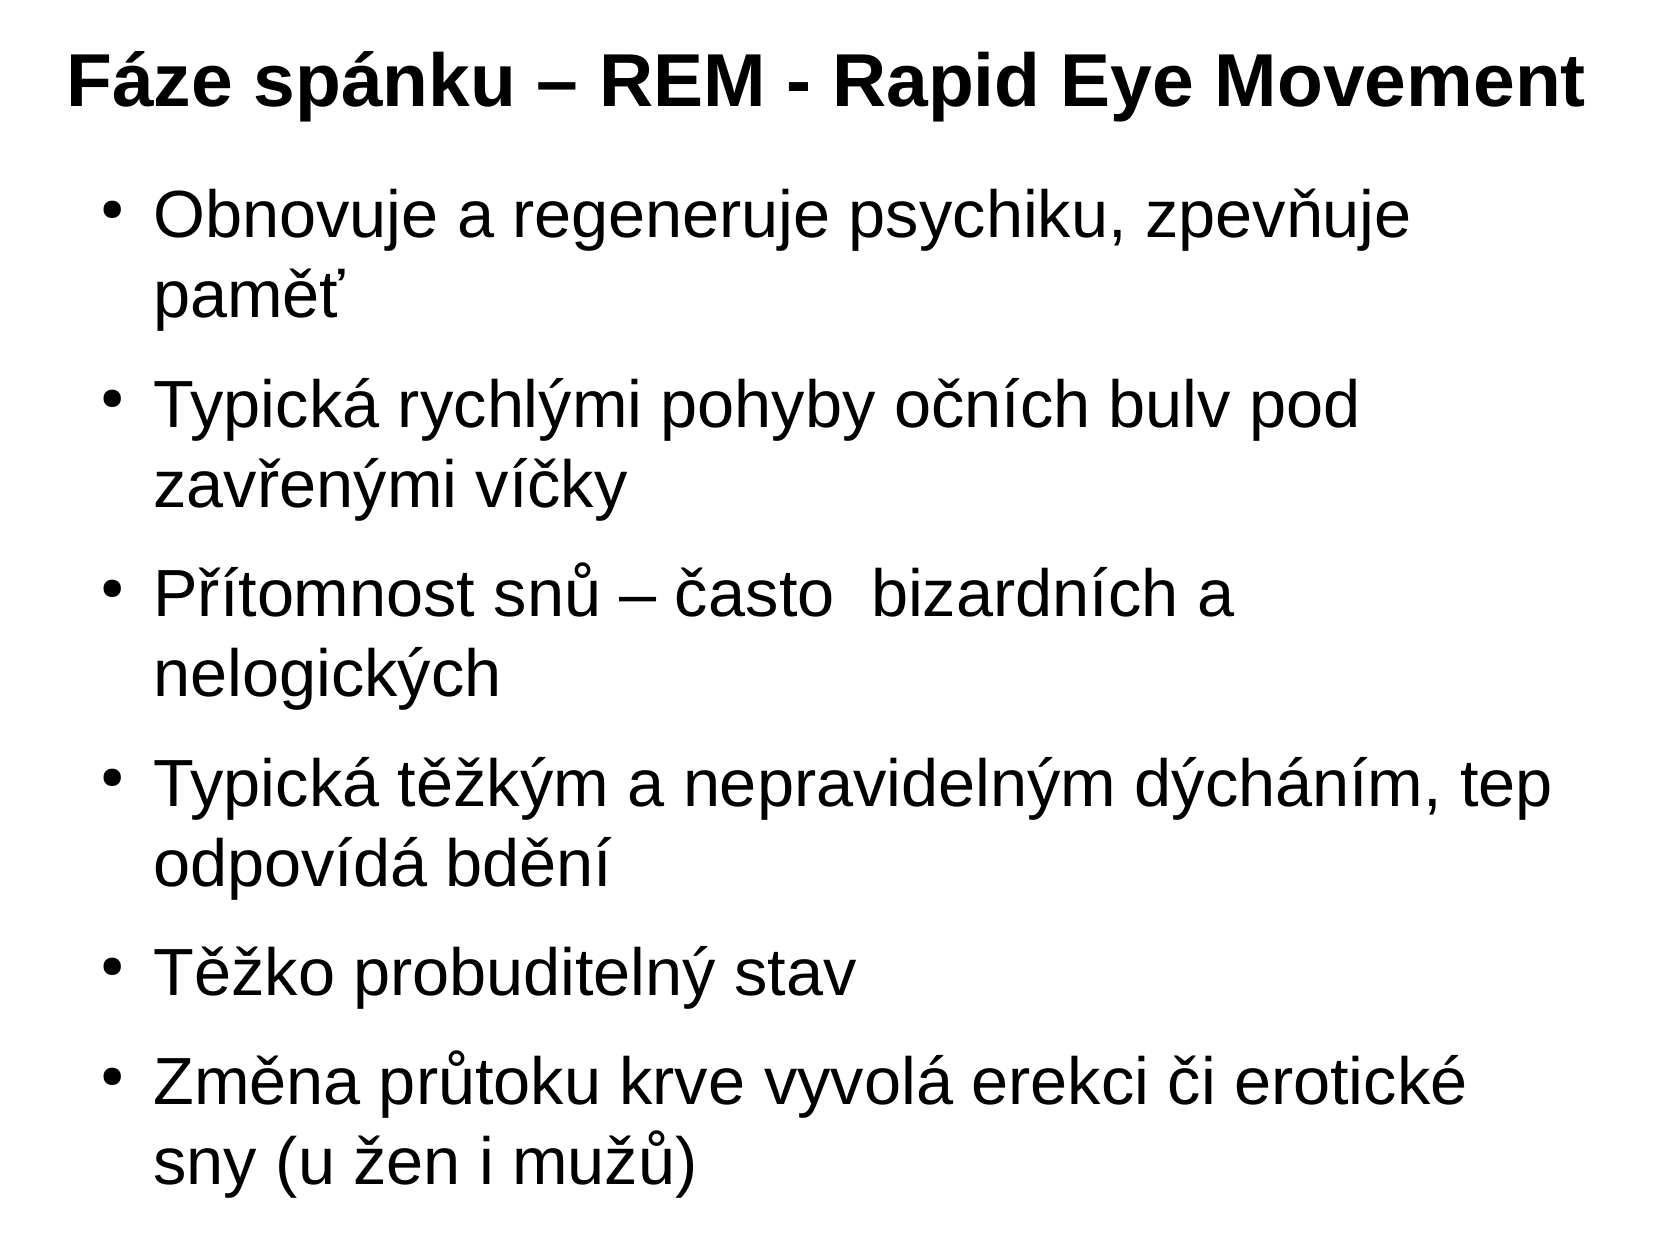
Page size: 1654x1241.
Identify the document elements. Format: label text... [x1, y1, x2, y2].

title Fáze spánku – REM - Rapid Eye Movement [0, 0, 1654, 154]
list Obnovuje a regeneruje psychiku, zpevňuje paměť Typická rychlými pohyby očních bulv pod zavřenými víčky Přítomnost snů – často bizardních a nelogických Typická těžkým a nepravidelným dýcháním, tep odpovídá bdění Těžko probuditelný stav Změna průtoku krve vyvolá erekci či erotické sny (u žen i mužů) [82, 171, 1571, 1109]
